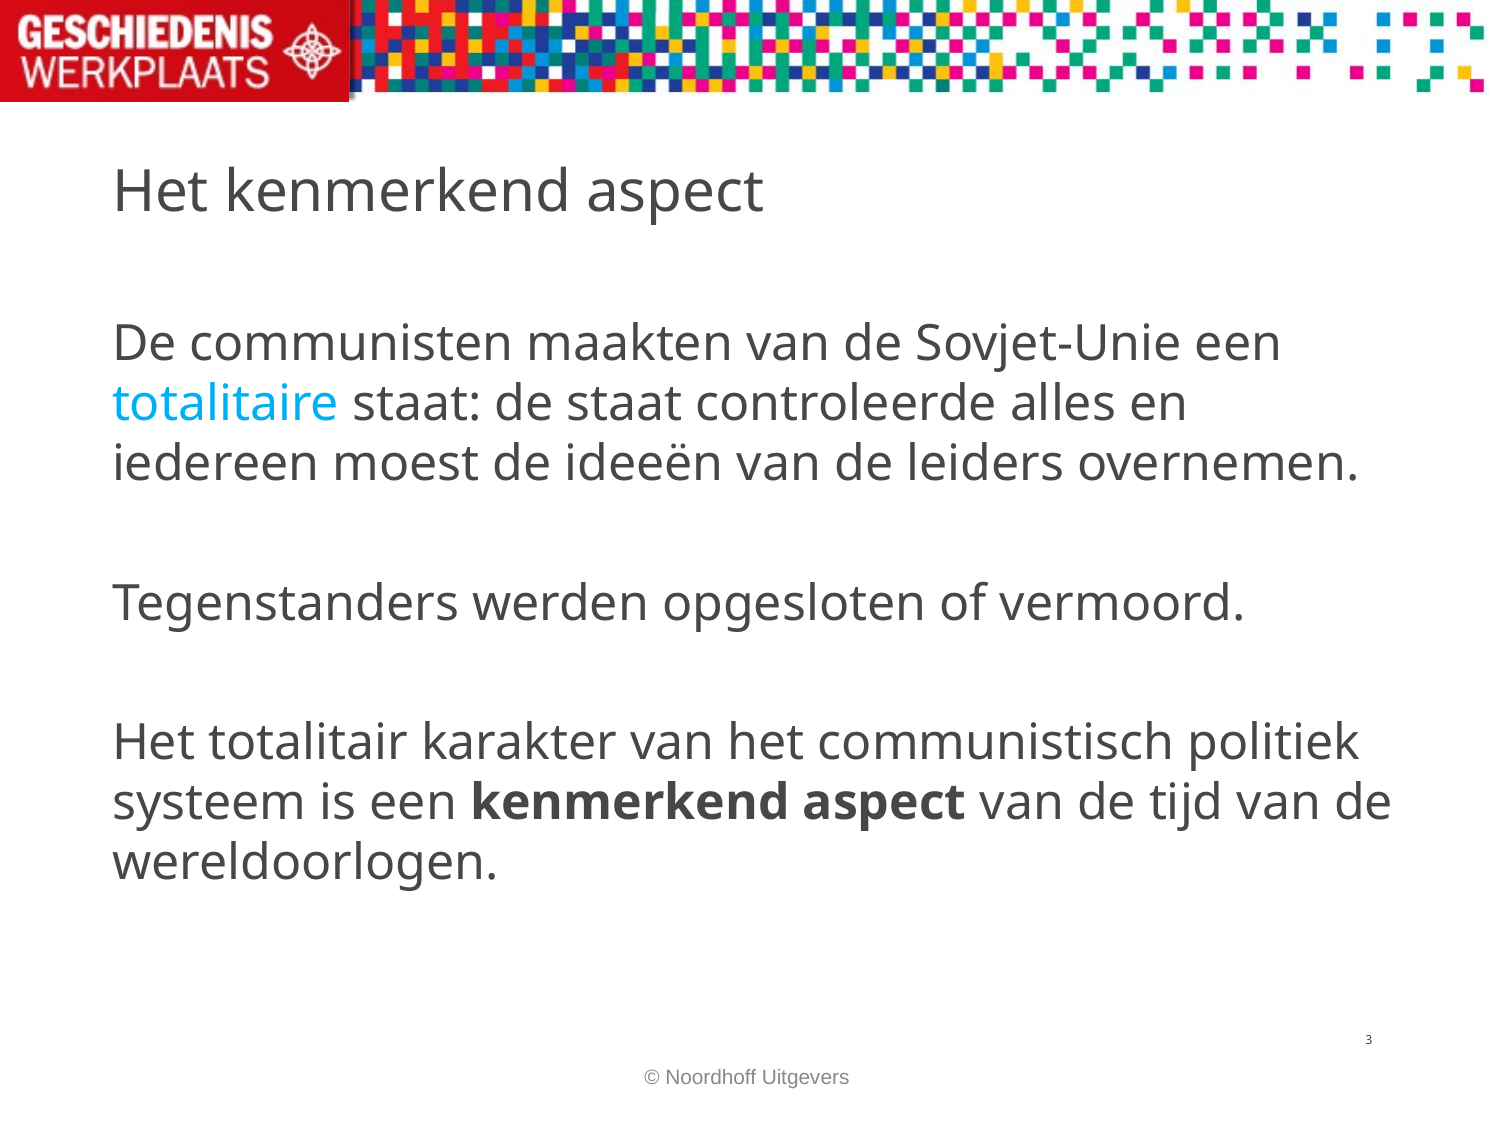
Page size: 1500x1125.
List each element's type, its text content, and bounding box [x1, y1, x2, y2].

text_box © Noordhoff Uitgevers [512, 1045, 988, 1106]
title Het kenmerkend aspect [112, 145, 1401, 256]
list De communisten maakten van de Sovjet-Unie een totalitaire staat: de staat controleerde alles en iedereen moest de ideeën van de leiders overnemen. Tegenstanders werden opgesloten of vermoord. Het totalitair karakter van het communistisch politiek systeem is een kenmerkend aspect van de tijd van de wereldoorlogen. [112, 302, 1409, 988]
picture [0, 0, 1500, 1125]
slide_number 3 [1325, 1025, 1388, 1063]
